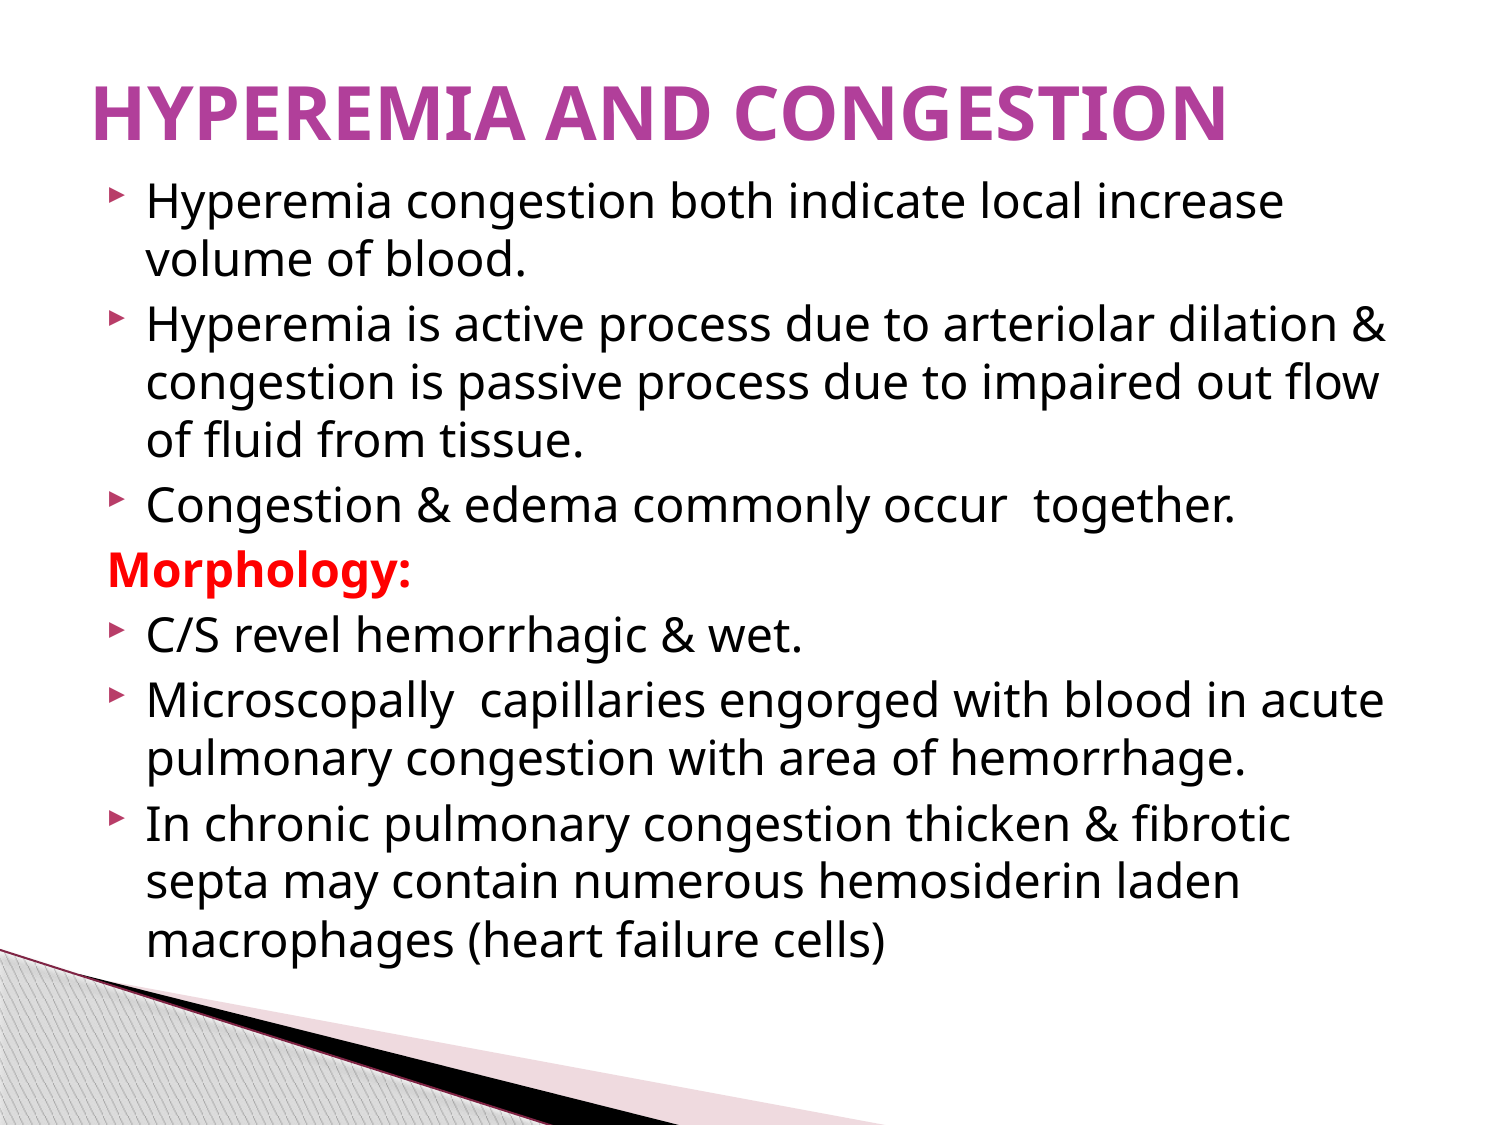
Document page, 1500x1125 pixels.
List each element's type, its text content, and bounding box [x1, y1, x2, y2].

list Hyperemia congestion both indicate local increase volume of blood. Hyperemia is active process due to arteriolar dilation & congestion is passive process due to impaired out flow of fluid from tissue. Congestion & edema commonly occur together. Morphology: C/S revel hemorrhagic & wet. Microscopally capillaries engorged with blood in acute pulmonary congestion with area of hemorrhage. In chronic pulmonary congestion thicken & fibrotic septa may contain numerous hemosiderin laden macrophages (heart failure cells) [75, 175, 1425, 1025]
title HYPEREMIA AND CONGESTION [75, 45, 1425, 175]
